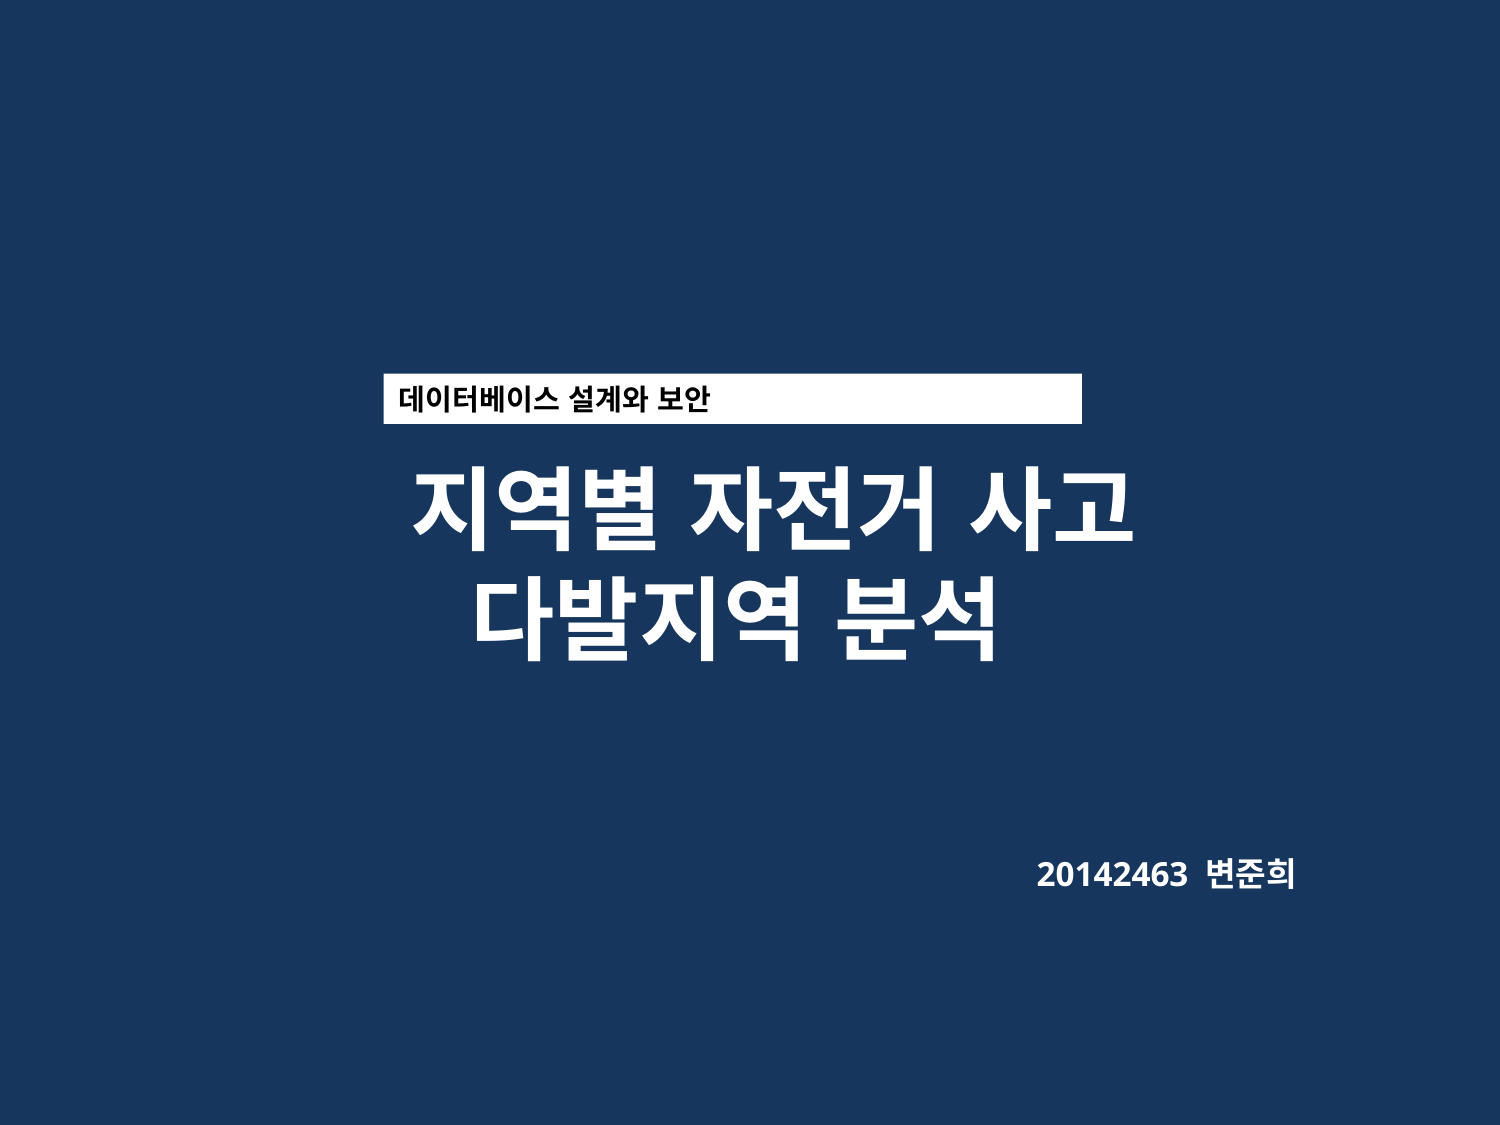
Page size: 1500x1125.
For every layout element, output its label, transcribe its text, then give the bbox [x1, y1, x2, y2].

text_box 20142463 변준희 [1021, 845, 1471, 902]
text_box 지역별 자전거 사고 다발지역 분석 [301, 444, 1199, 571]
text_box 데이터베이스 설계와 보안 [383, 373, 1082, 424]
